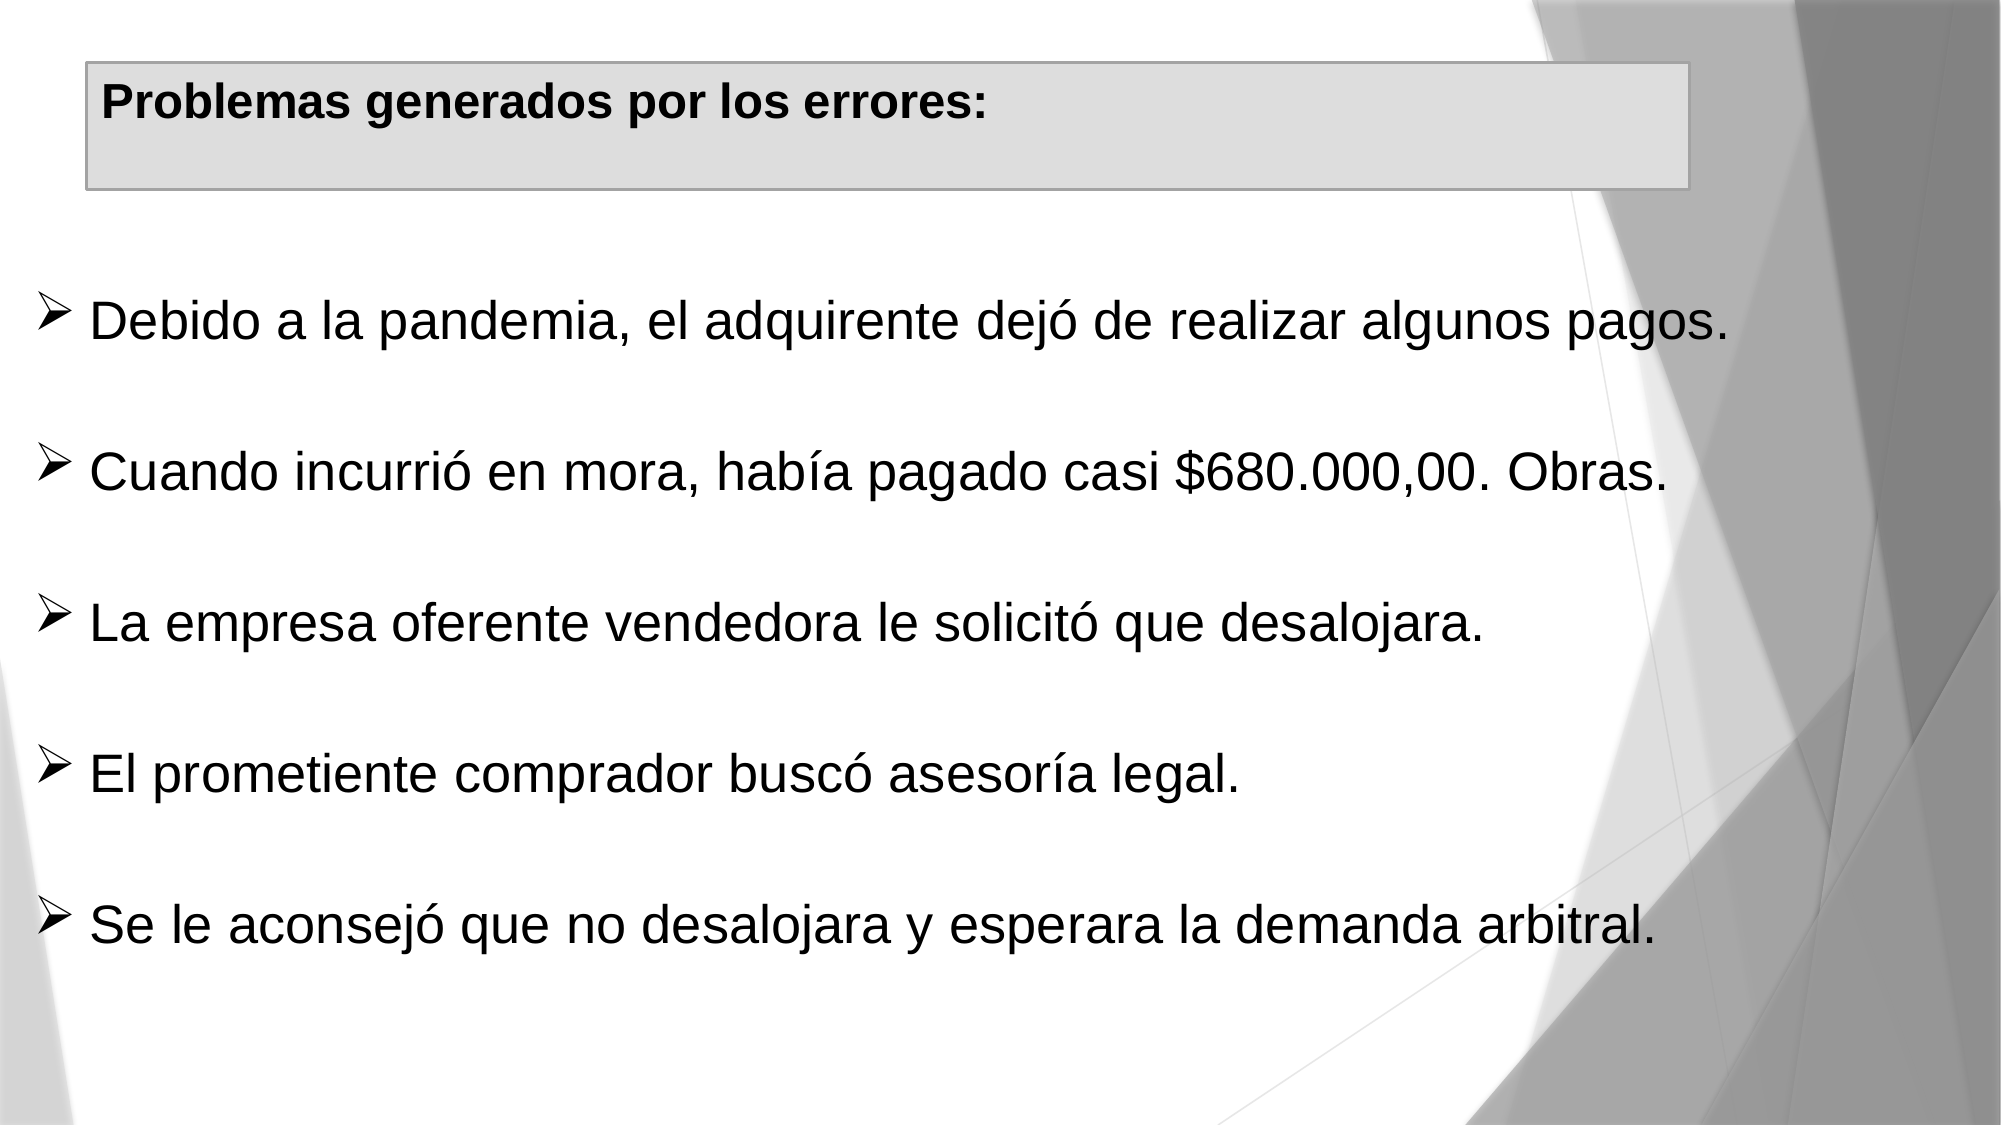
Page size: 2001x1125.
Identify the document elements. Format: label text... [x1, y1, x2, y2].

list Debido a la pandemia, el adquirente dejó de realizar algunos pagos. Cuando incurrió en mora, había pagado casi $680.000,00. Obras. La empresa oferente vendedora le solicitó que desalojara. El prometiente comprador buscó asesoría legal. Se le aconsejó que no desalojara y esperara la demanda arbitral. [18, 212, 1955, 1094]
title Problemas generados por los errores: [85, 61, 1691, 191]
